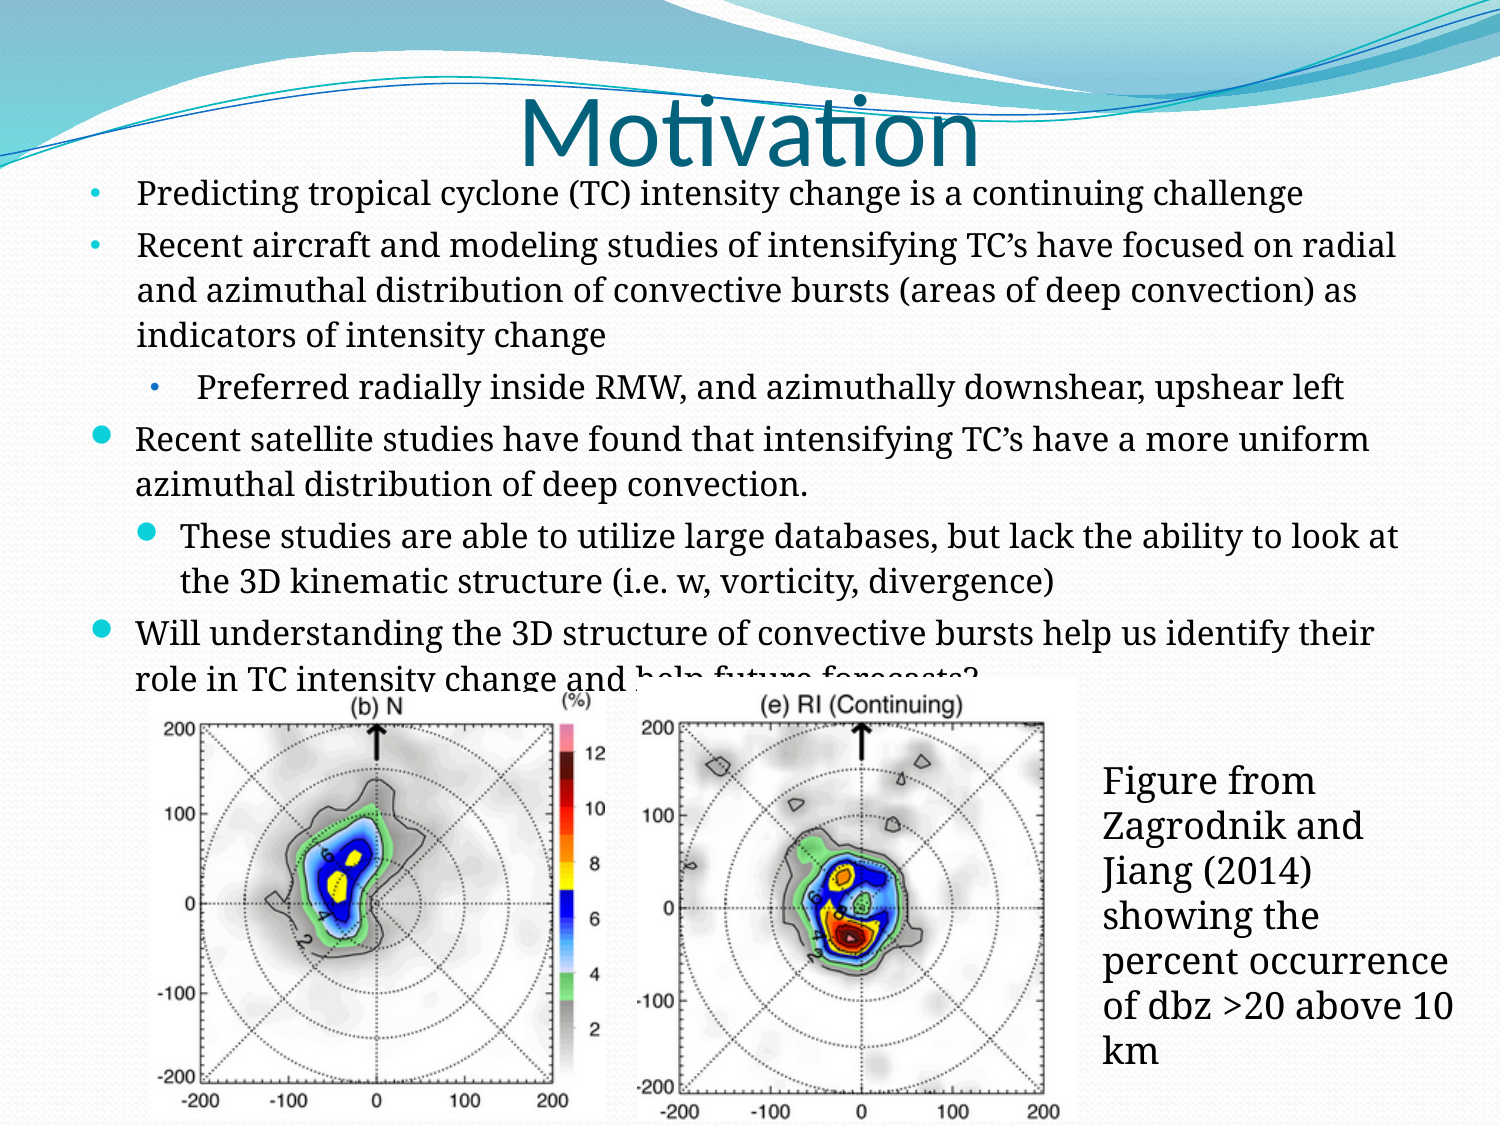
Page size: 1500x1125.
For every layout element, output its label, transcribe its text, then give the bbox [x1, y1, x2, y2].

text_box N=102 [1076, 680, 1081, 883]
text_box N=102 [142, 693, 149, 883]
picture [149, 692, 606, 1120]
text_box N=102 [606, 696, 610, 883]
text_box N=102 [630, 678, 637, 883]
text_box Figure from Zagrodnik and Jiang (2014) showing the percent occurrence of dbz >20 above 10 km [1087, 749, 1475, 1080]
title Motivation [75, 0, 1425, 188]
picture [637, 677, 1076, 1121]
list Predicting tropical cyclone (TC) intensity change is a continuing challenge Recent aircraft and modeling studies of intensifying TC’s have focused on radial and azimuthal distribution of convective bursts (areas of deep convection) as indicators of intensity change Preferred radially inside RMW, and azimuthally downshear, upshear left Recent satellite studies have found that intensifying TC’s have a more uniform azimuthal distribution of deep convection. These studies are able to utilize large databases, but lack the ability to look at the 3D kinematic structure (i.e. w, vorticity, divergence) Will understanding the 3D structure of convective bursts help us identify their role in TC intensity change and help future forecasts? [75, 188, 1425, 883]
